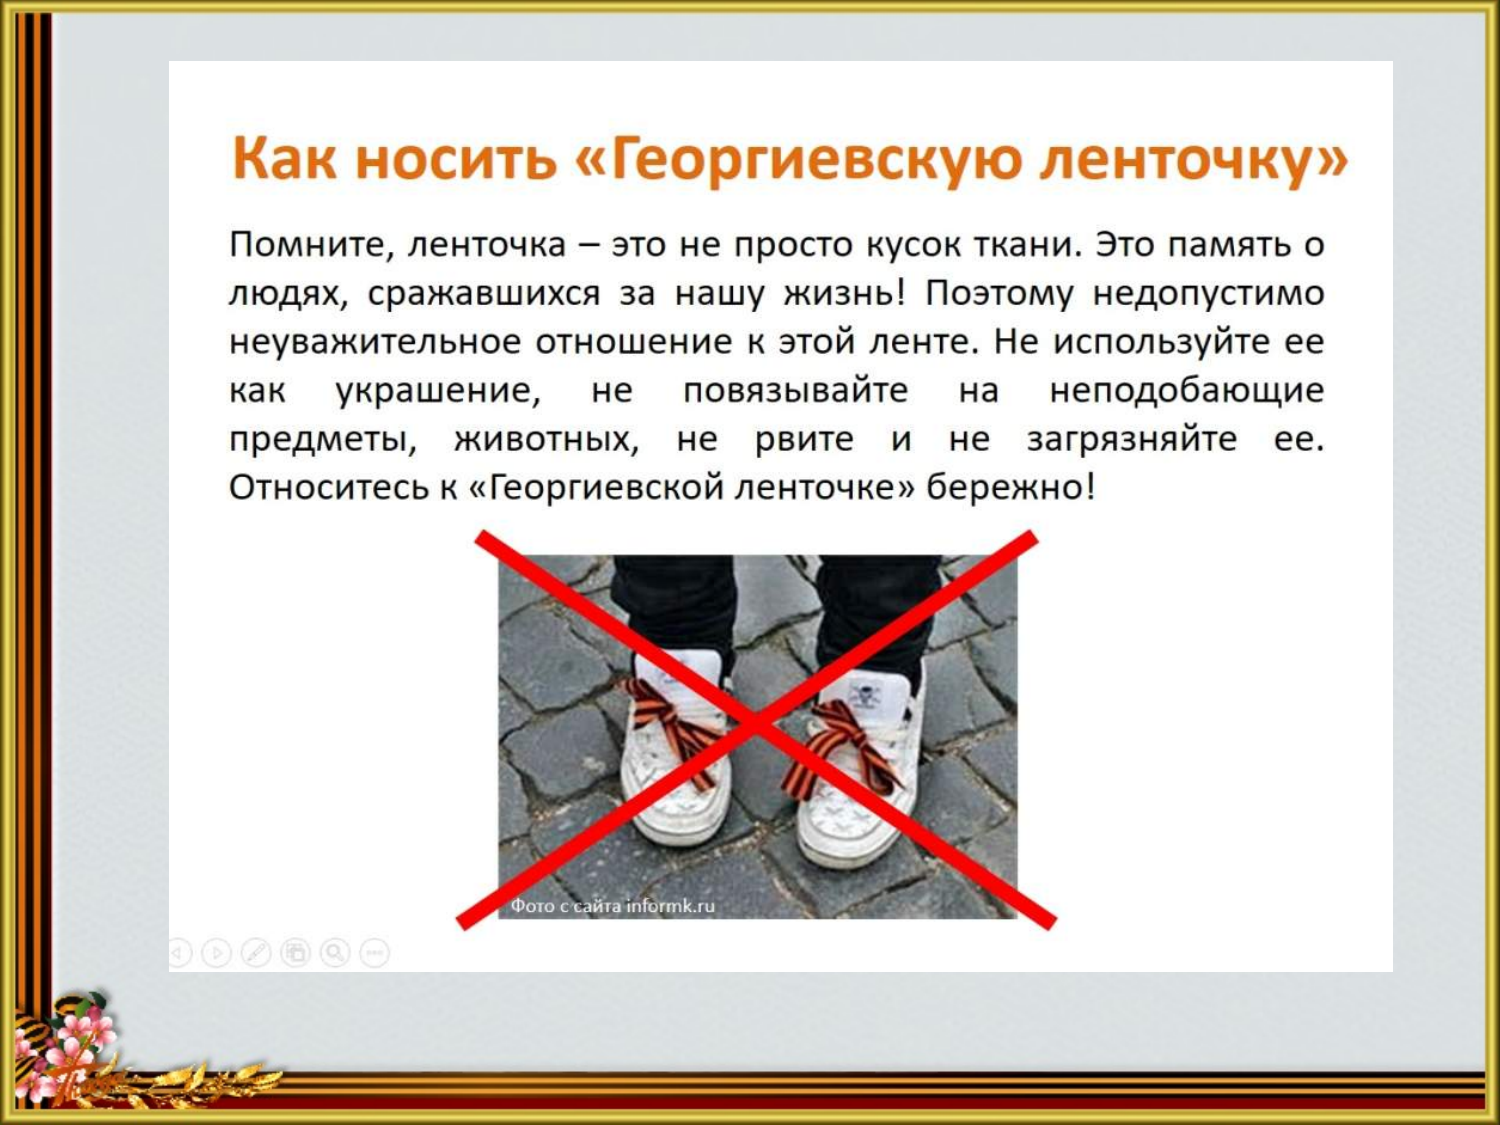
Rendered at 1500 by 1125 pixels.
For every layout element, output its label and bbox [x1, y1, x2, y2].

list [169, 61, 1393, 972]
picture [0, 0, 1500, 1125]
